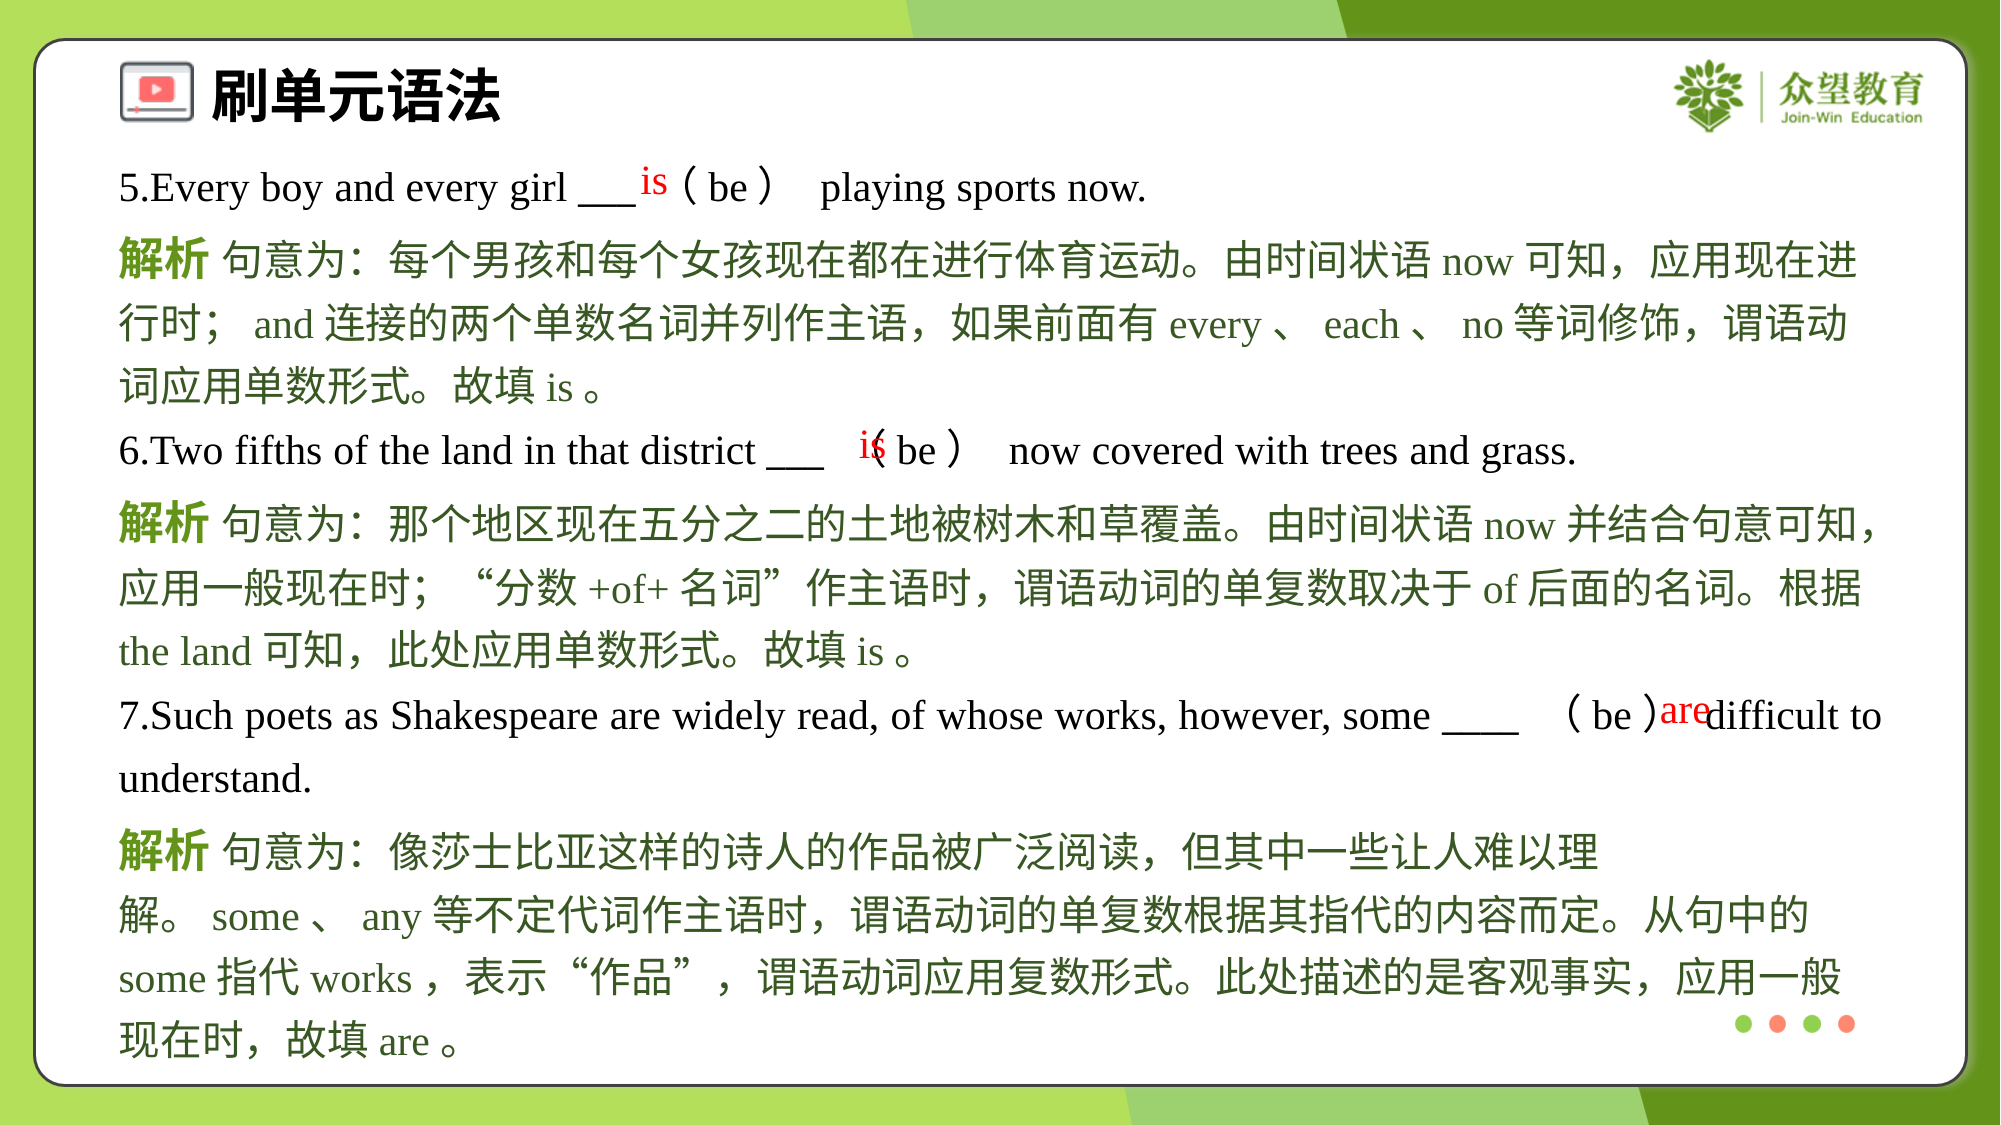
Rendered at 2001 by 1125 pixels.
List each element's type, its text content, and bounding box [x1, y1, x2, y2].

text_box 解析 句意为：那个地区现在五分之二的土地被树木和草覆盖。由时间状语now并结合句意可知，应用一般现在时；“分数+of+名词”作主语时，谓语动词的单复数取决于of后面的名词。根据the land可知，此处应用单数形式。故填is。 [118, 480, 1883, 670]
text_box is [635, 140, 673, 199]
text_box 5.Every boy and every girl ___ （be） playing sports now. [118, 146, 1883, 204]
text_box 6.Two fifths of the land in that district ___ （be） now covered with trees and grass. [118, 410, 1883, 468]
text_box is [854, 404, 891, 463]
text_box 7.Such poets as Shakespeare are widely read, of whose works, however, some ____ （be） difficult to understand. [118, 675, 1883, 796]
text_box are [1655, 669, 1716, 728]
picture [0, 0, 2000, 1125]
text_box 解析 句意为：每个男孩和每个女孩现在都在进行体育运动。由时间状语now可知，应用现在进行时；and连接的两个单数名词并列作主语，如果前面有every、each、no等词修饰，谓语动词应用单数形式。故填is。 [118, 215, 1883, 405]
text_box 解析 句意为：像莎士比亚这样的诗人的作品被广泛阅读，但其中一些让人难以理解。some、any等不定代词作主语时，谓语动词的单复数根据其指代的内容而定。从句中的some指代works，表示“作品”，谓语动词应用复数形式。此处描述的是客观事实，应用一般现在时，故填are。 [118, 807, 1883, 997]
